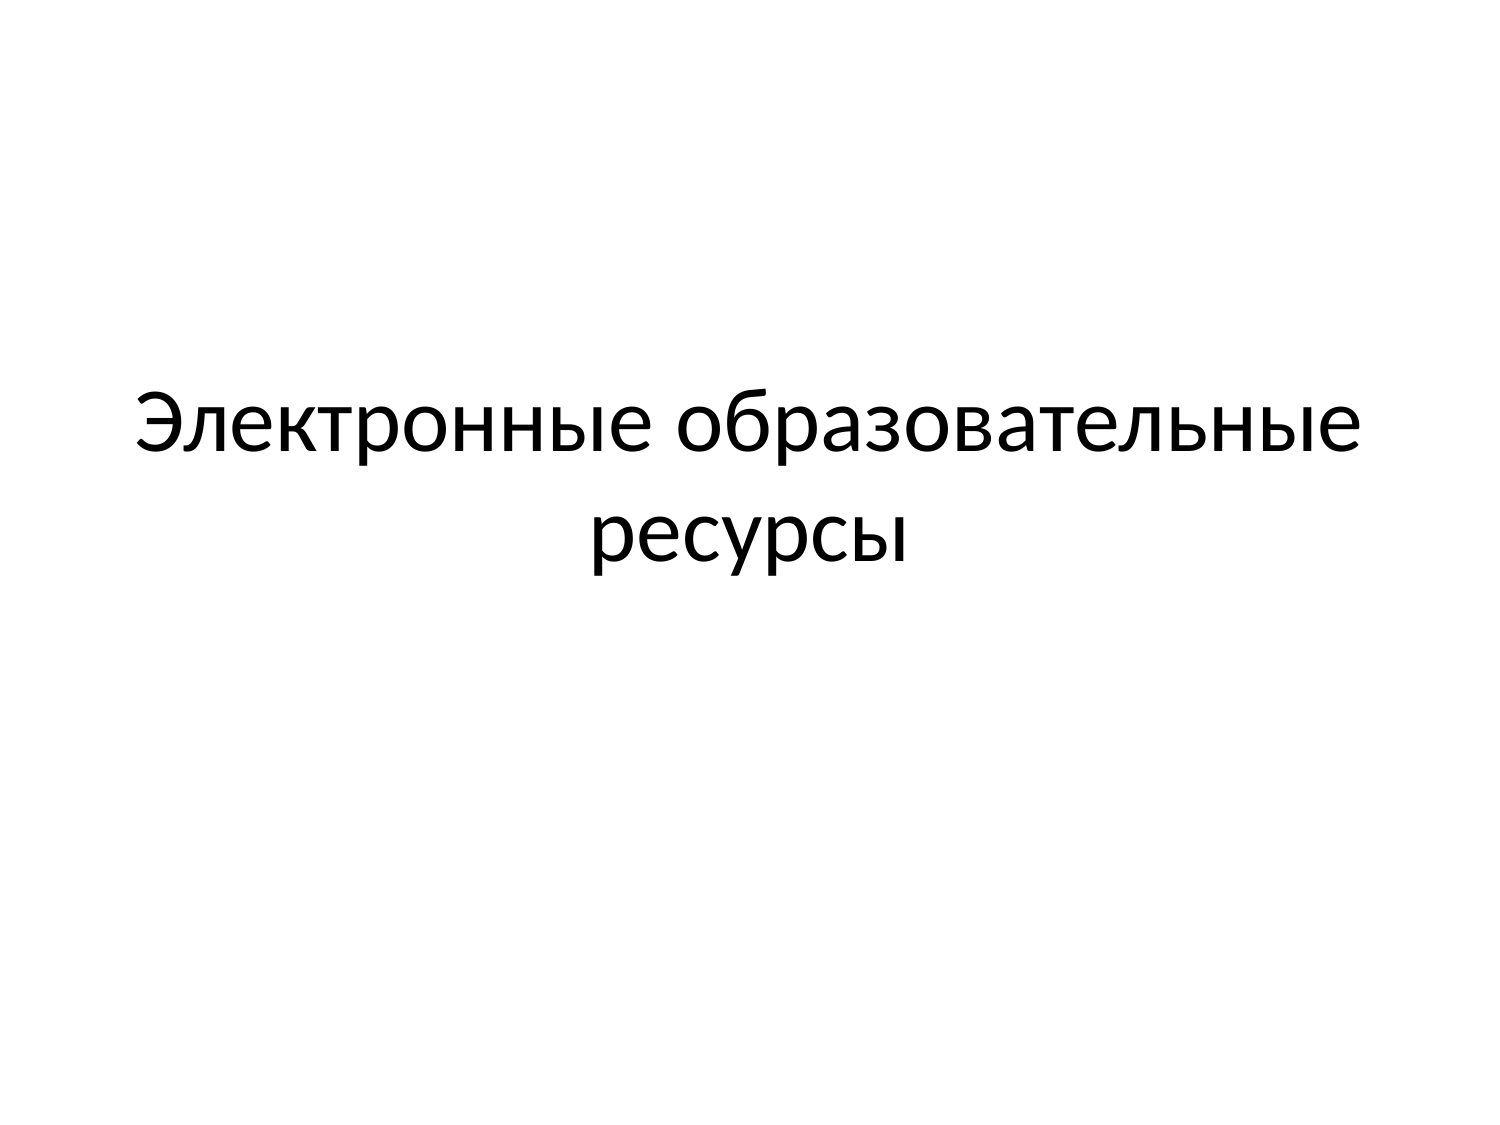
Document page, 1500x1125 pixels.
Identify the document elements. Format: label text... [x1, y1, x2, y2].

title Электронные образовательные ресурсы [112, 349, 1388, 591]
